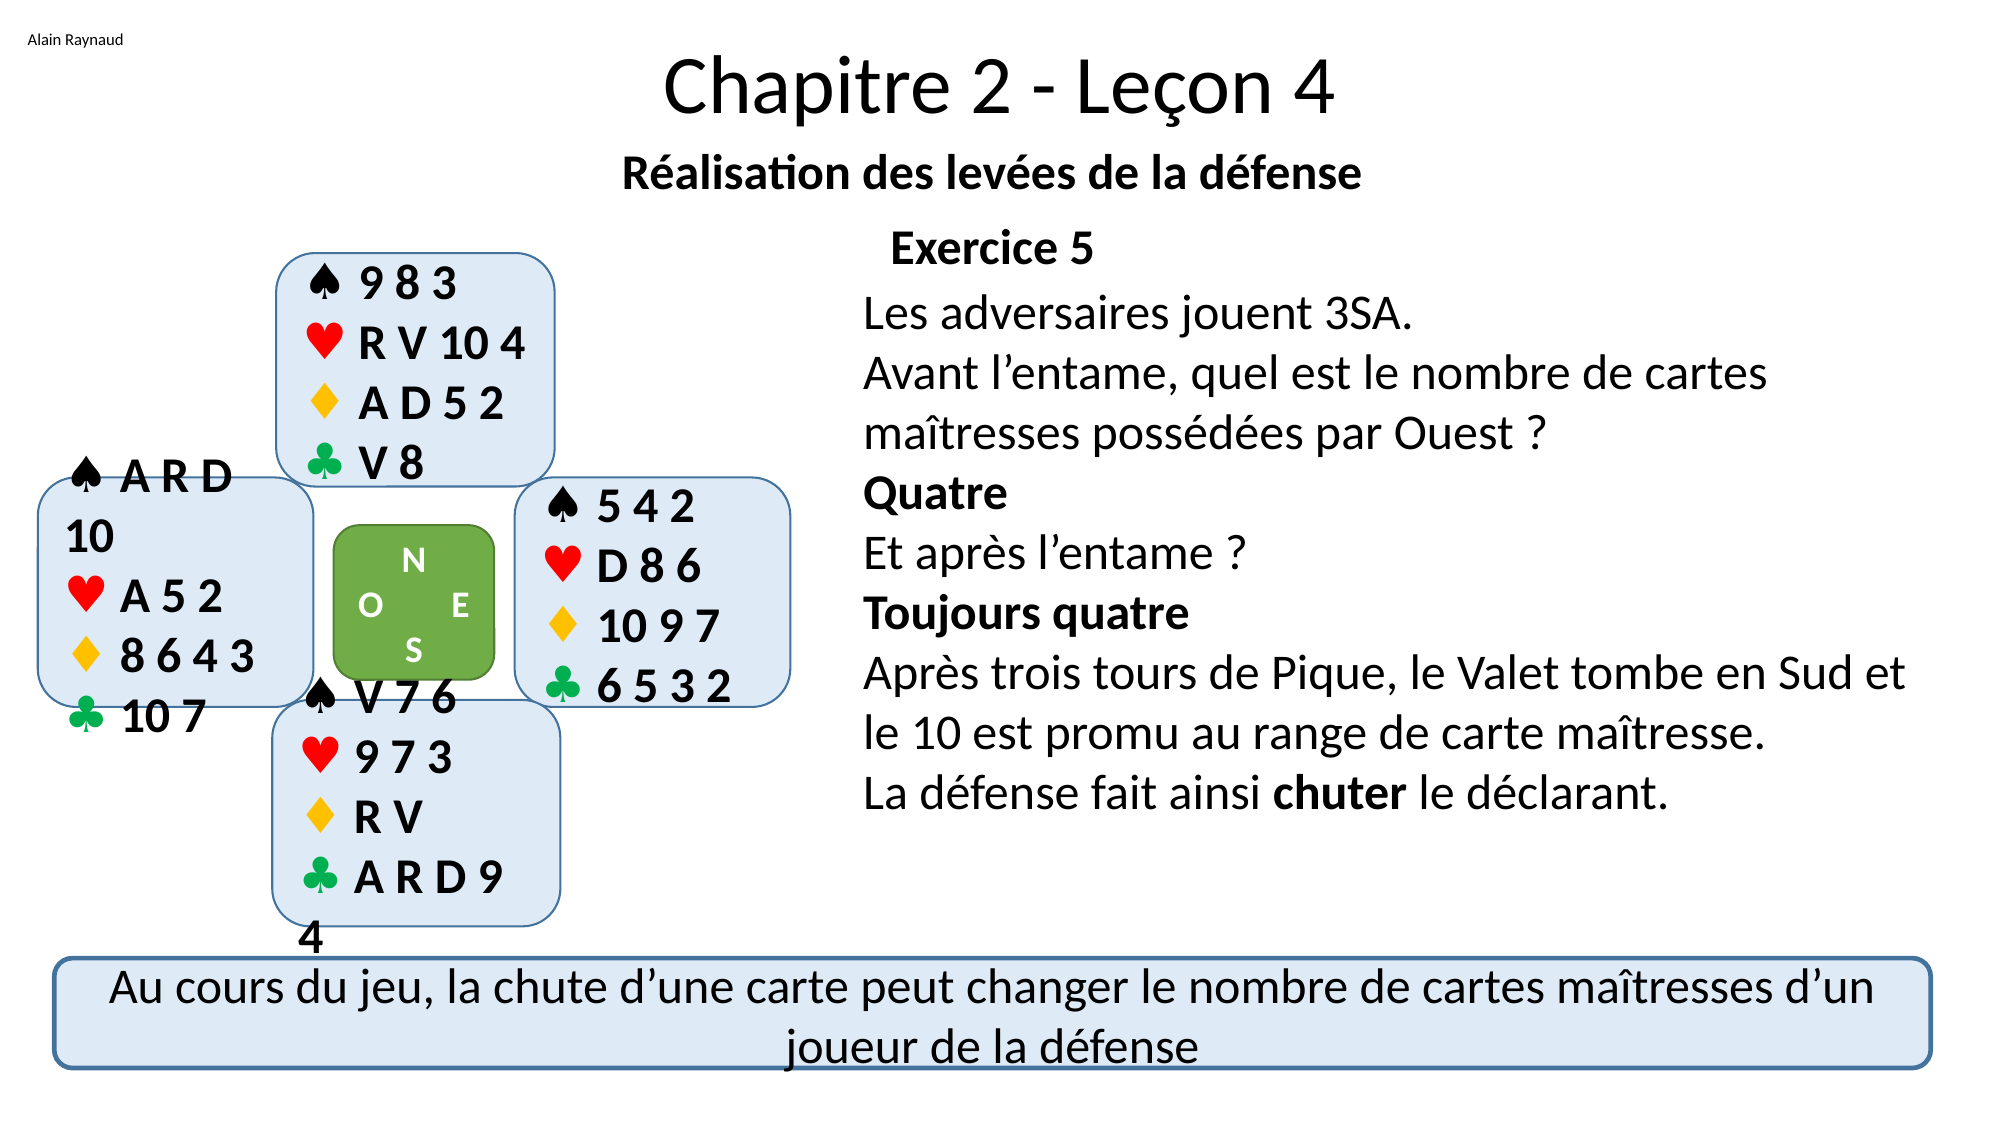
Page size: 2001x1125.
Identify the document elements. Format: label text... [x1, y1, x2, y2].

title Chapitre 2 - Leçon 4 [249, 38, 1750, 139]
text_box ♠ V 7 6 ♥ 9 7 3 ♦ R V ♣ A R D 9 4 [271, 698, 562, 928]
text_box N O E S [332, 524, 496, 681]
text_box Les adversaires jouent 3SA. Avant l’entame, quel est le nombre de cartes maîtresses possédées par Ouest ? Quatre Et après l’entame ? Toujours quatre Après trois tours de Pique, le Valet tombe en Sud et le 10 est promu au range de carte maîtresse. La défense fait ainsi chuter le déclarant. [848, 272, 1948, 827]
text_box Au cours du jeu, la chute d’une carte peut changer le nombre de cartes maîtresses d’un joueur de la défense [53, 957, 1932, 1070]
text_box Alain Raynaud [12, 21, 147, 57]
subtitle Réalisation des levées de la défense Exercice 5 [37, 139, 1948, 1088]
text_box ♠ A R D 10 ♥ A 5 2 ♦ 8 6 4 3 ♣ 10 7 [36, 476, 315, 708]
text_box ♠ 9 8 3 ♥ R V 10 4 ♦ A D 5 2 ♣ V 8 [275, 252, 556, 488]
text_box ♠ 5 4 2 ♥ D 8 6 ♦ 10 9 7 ♣ 6 5 3 2 [513, 476, 792, 708]
